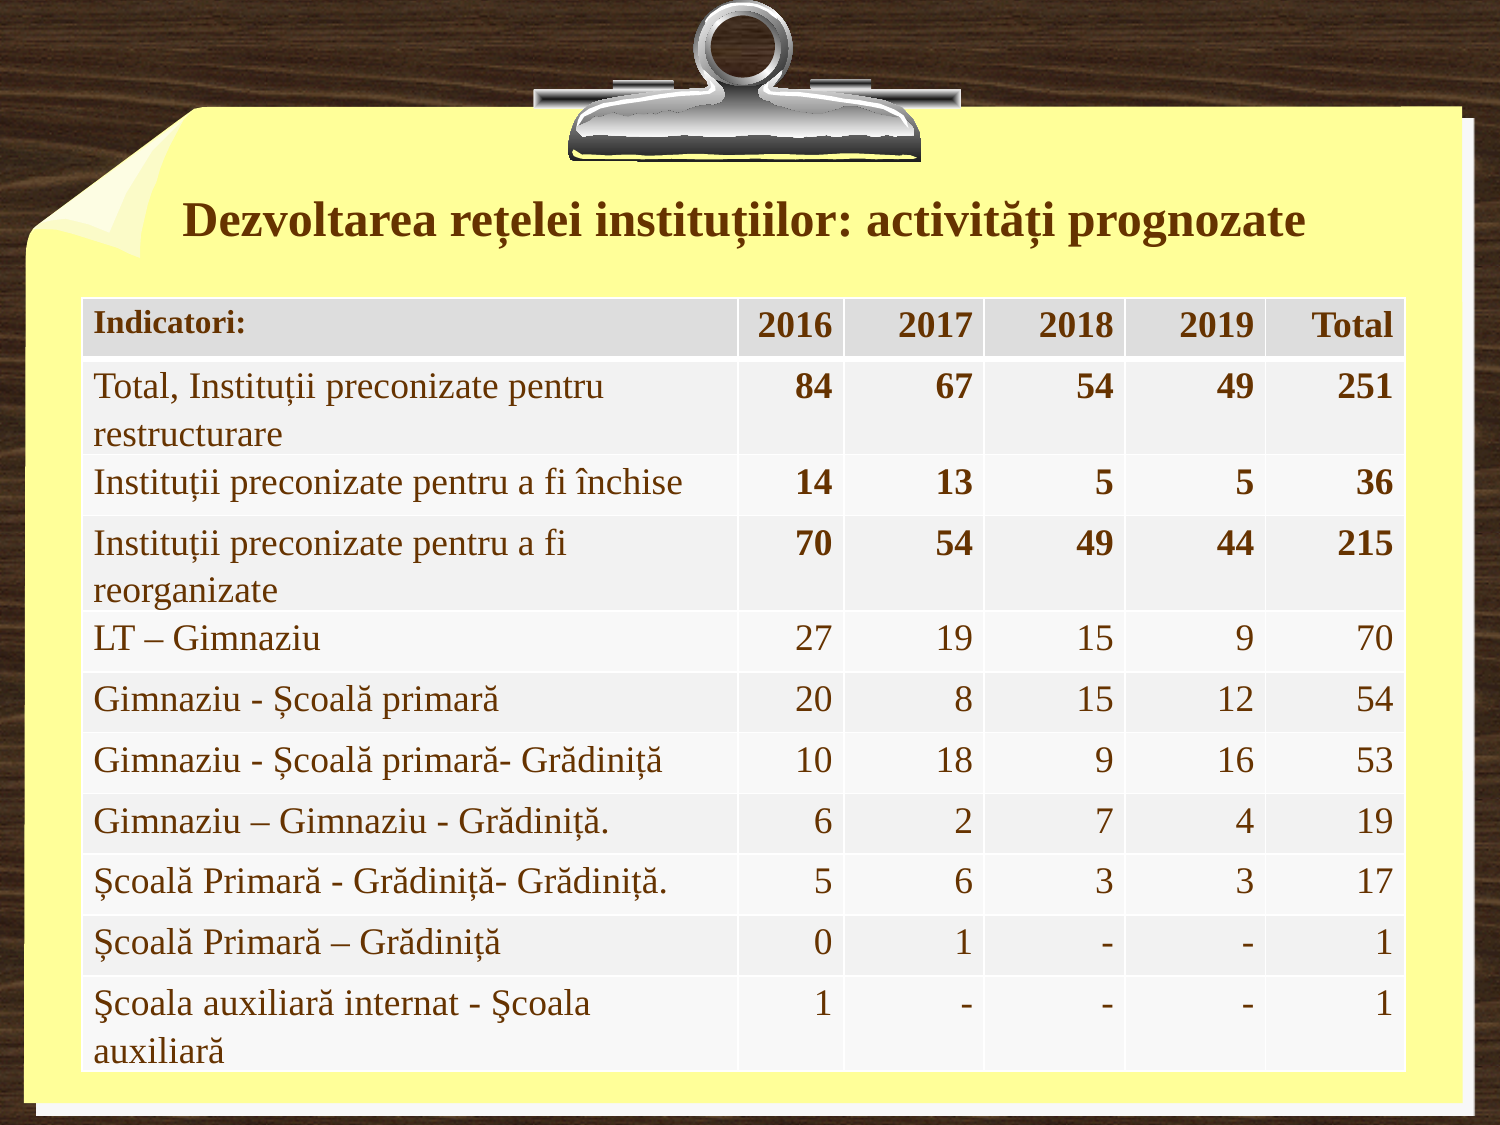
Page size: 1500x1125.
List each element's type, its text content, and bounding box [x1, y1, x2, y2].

table_cell 1 [739, 977, 843, 1070]
table_cell 1 [1266, 916, 1404, 975]
table_cell Instituții preconizate pentru a fi închise [83, 455, 737, 515]
table_cell - [985, 916, 1124, 975]
table_cell 5 [985, 455, 1124, 515]
table_cell 4 [1126, 794, 1265, 853]
table_header 2017 [845, 299, 983, 356]
table_cell 54 [845, 516, 983, 610]
table_cell 49 [1126, 362, 1265, 454]
table_cell 20 [739, 673, 843, 732]
table_cell 67 [845, 362, 983, 454]
table_header Indicatori: [83, 299, 737, 356]
table_cell 36 [1266, 455, 1404, 515]
table_cell 15 [985, 612, 1124, 671]
table_cell 54 [1266, 673, 1404, 732]
table_cell 8 [845, 673, 983, 732]
table_cell 9 [1126, 612, 1265, 671]
table_cell 16 [1126, 733, 1265, 793]
table_cell 0 [739, 916, 843, 975]
table_cell LT – Gimnaziu [83, 612, 737, 671]
table_cell Școală Primară - Grădiniță- Grădiniță. [83, 855, 737, 914]
table_cell 49 [985, 516, 1124, 610]
table_cell 70 [739, 516, 843, 610]
table_header 2016 [739, 299, 843, 356]
table_header 2018 [985, 299, 1124, 356]
table_cell - [1126, 916, 1265, 975]
table_cell 84 [739, 362, 843, 454]
table_cell Instituții preconizate pentru a fi reorganizate [83, 516, 737, 610]
table_cell 10 [739, 733, 843, 793]
table_cell 7 [985, 794, 1124, 853]
table_cell 2 [845, 794, 983, 853]
picture [0, 0, 1500, 1125]
table_cell 18 [845, 733, 983, 793]
table_cell 53 [1266, 733, 1404, 793]
picture [710, 15, 775, 78]
table_cell 6 [739, 794, 843, 853]
table_cell 13 [845, 455, 983, 515]
table_cell 17 [1266, 855, 1404, 914]
table_cell 5 [739, 855, 843, 914]
table_cell 3 [985, 855, 1124, 914]
table_cell Gimnaziu – Gimnaziu - Grădiniță. [83, 794, 737, 853]
table_cell 6 [845, 855, 983, 914]
title Dezvoltarea rețelei instituțiilor: activități prognozate [81, 163, 1408, 270]
table_cell 19 [1266, 794, 1404, 853]
table_cell 9 [985, 733, 1124, 793]
table_cell Gimnaziu - Școală primară- Grădiniță [83, 733, 737, 793]
table_cell 1 [1266, 977, 1404, 1070]
table_cell 12 [1126, 673, 1265, 732]
table_header 2019 [1126, 299, 1265, 356]
table_cell 3 [1126, 855, 1265, 914]
table_cell 14 [739, 455, 843, 515]
table_header Total [1266, 299, 1404, 356]
table_cell 54 [985, 362, 1124, 454]
table_cell 70 [1266, 612, 1404, 671]
table_cell Gimnaziu - Școală primară [83, 673, 737, 732]
table_cell 15 [985, 673, 1124, 732]
table_cell Total, Instituții preconizate pentru restructurare [83, 362, 737, 454]
table_cell 44 [1126, 516, 1265, 610]
table_cell - [985, 977, 1124, 1070]
table_cell 27 [739, 612, 843, 671]
table_cell Școală Primară – Grădiniță [83, 916, 737, 975]
table_cell 19 [845, 612, 983, 671]
table_cell - [845, 977, 983, 1070]
table_cell 1 [845, 916, 983, 975]
table_cell 215 [1266, 516, 1404, 610]
table_cell 5 [1126, 455, 1265, 515]
table_cell Şcoala auxiliară internat - Şcoala auxiliară [83, 977, 737, 1070]
table_cell - [1126, 977, 1265, 1070]
table_cell 251 [1266, 362, 1404, 454]
